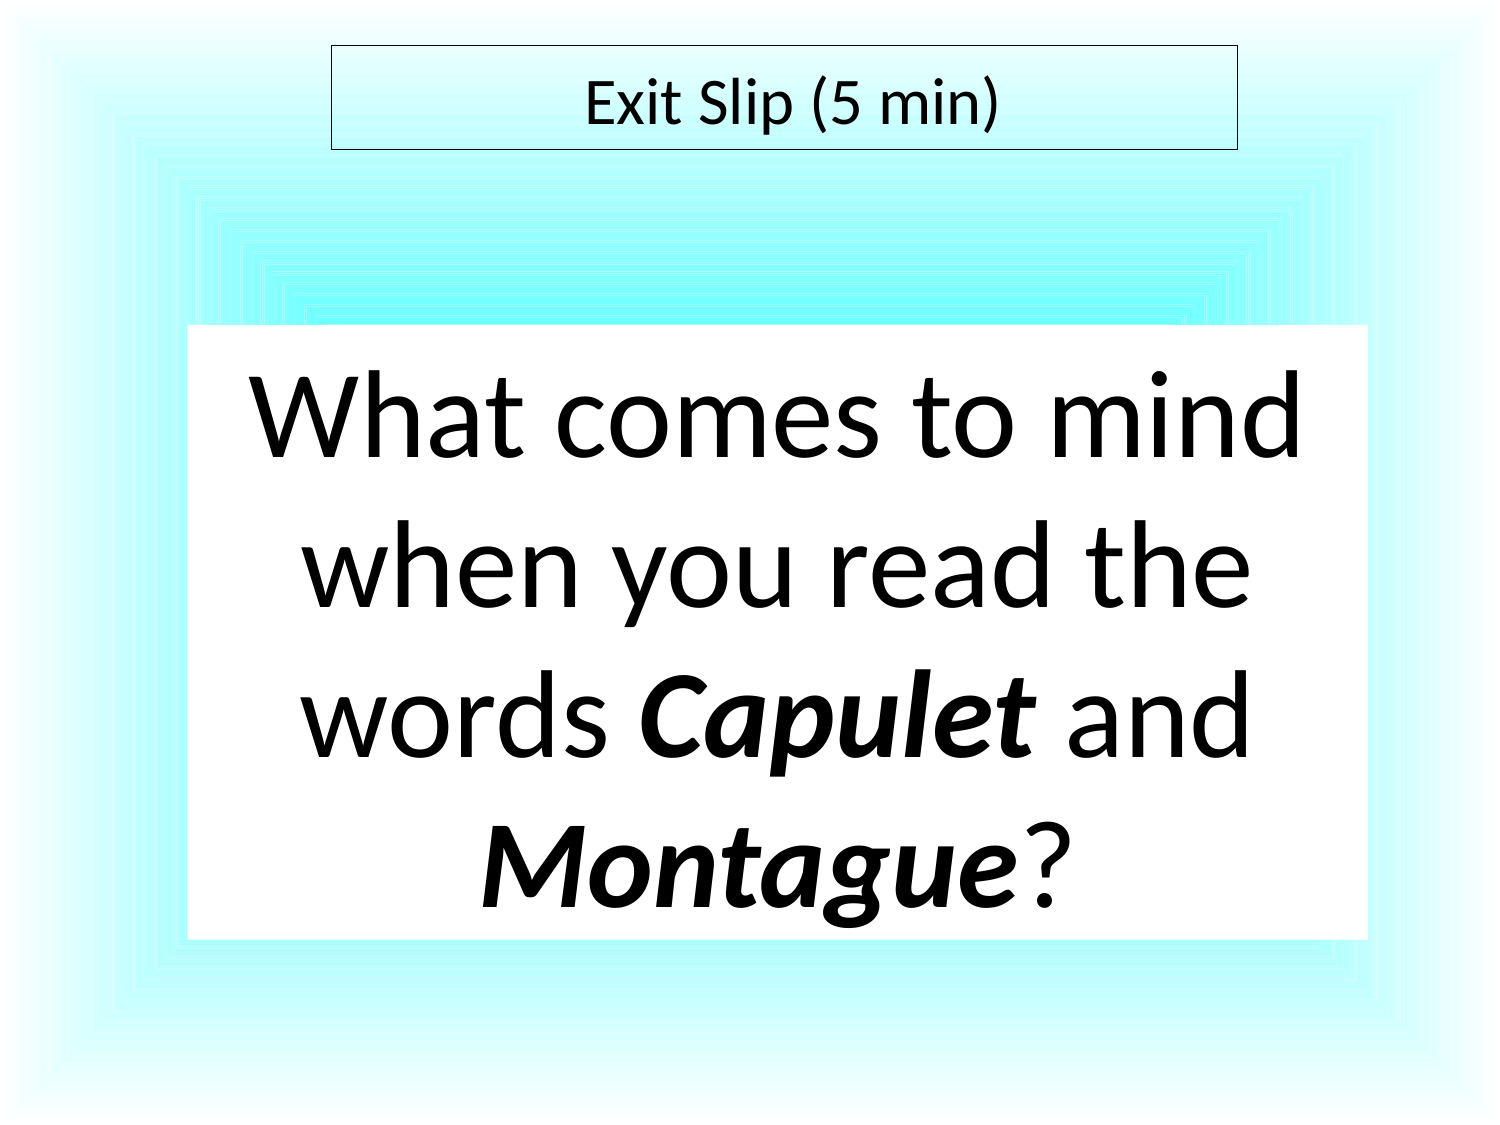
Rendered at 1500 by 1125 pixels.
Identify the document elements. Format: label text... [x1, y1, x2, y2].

text_box What comes to mind when you read the words Capulet and Montague? [187, 324, 1369, 940]
text_box Exit Slip (5 min) [331, 45, 1238, 150]
